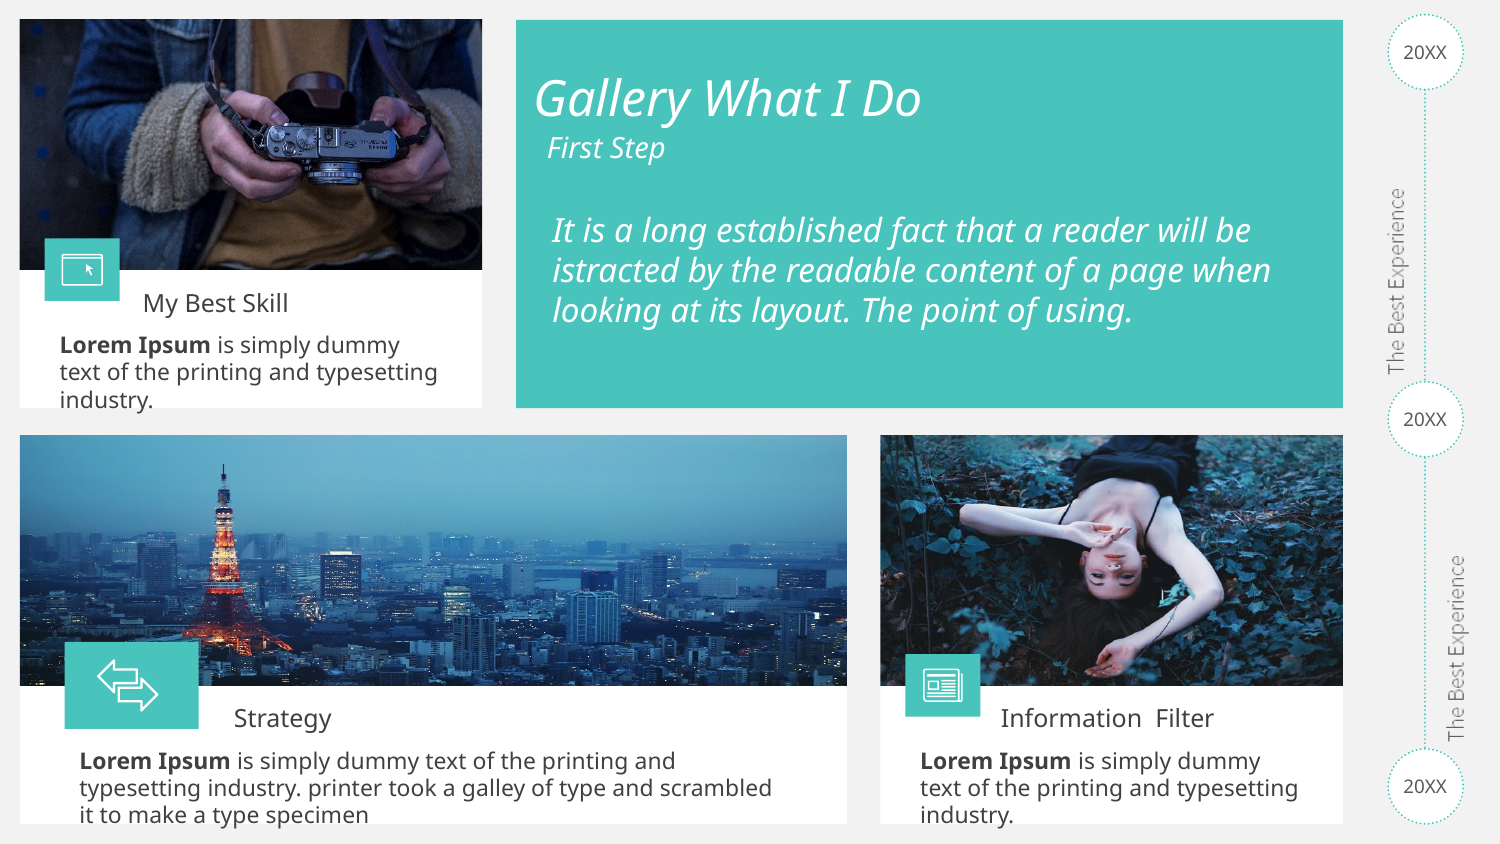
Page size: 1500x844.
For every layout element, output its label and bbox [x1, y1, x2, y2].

text_box [1381, 381, 1469, 457]
text_box [516, 19, 1343, 409]
text_box [1381, 14, 1469, 90]
text_box [19, 435, 848, 825]
text_box [880, 435, 1344, 825]
picture [1425, 540, 1485, 757]
text_box [19, 19, 483, 409]
picture [1366, 173, 1426, 390]
text_box [537, 59, 1319, 339]
text_box [0, 0, 1500, 844]
text_box [1381, 748, 1469, 825]
